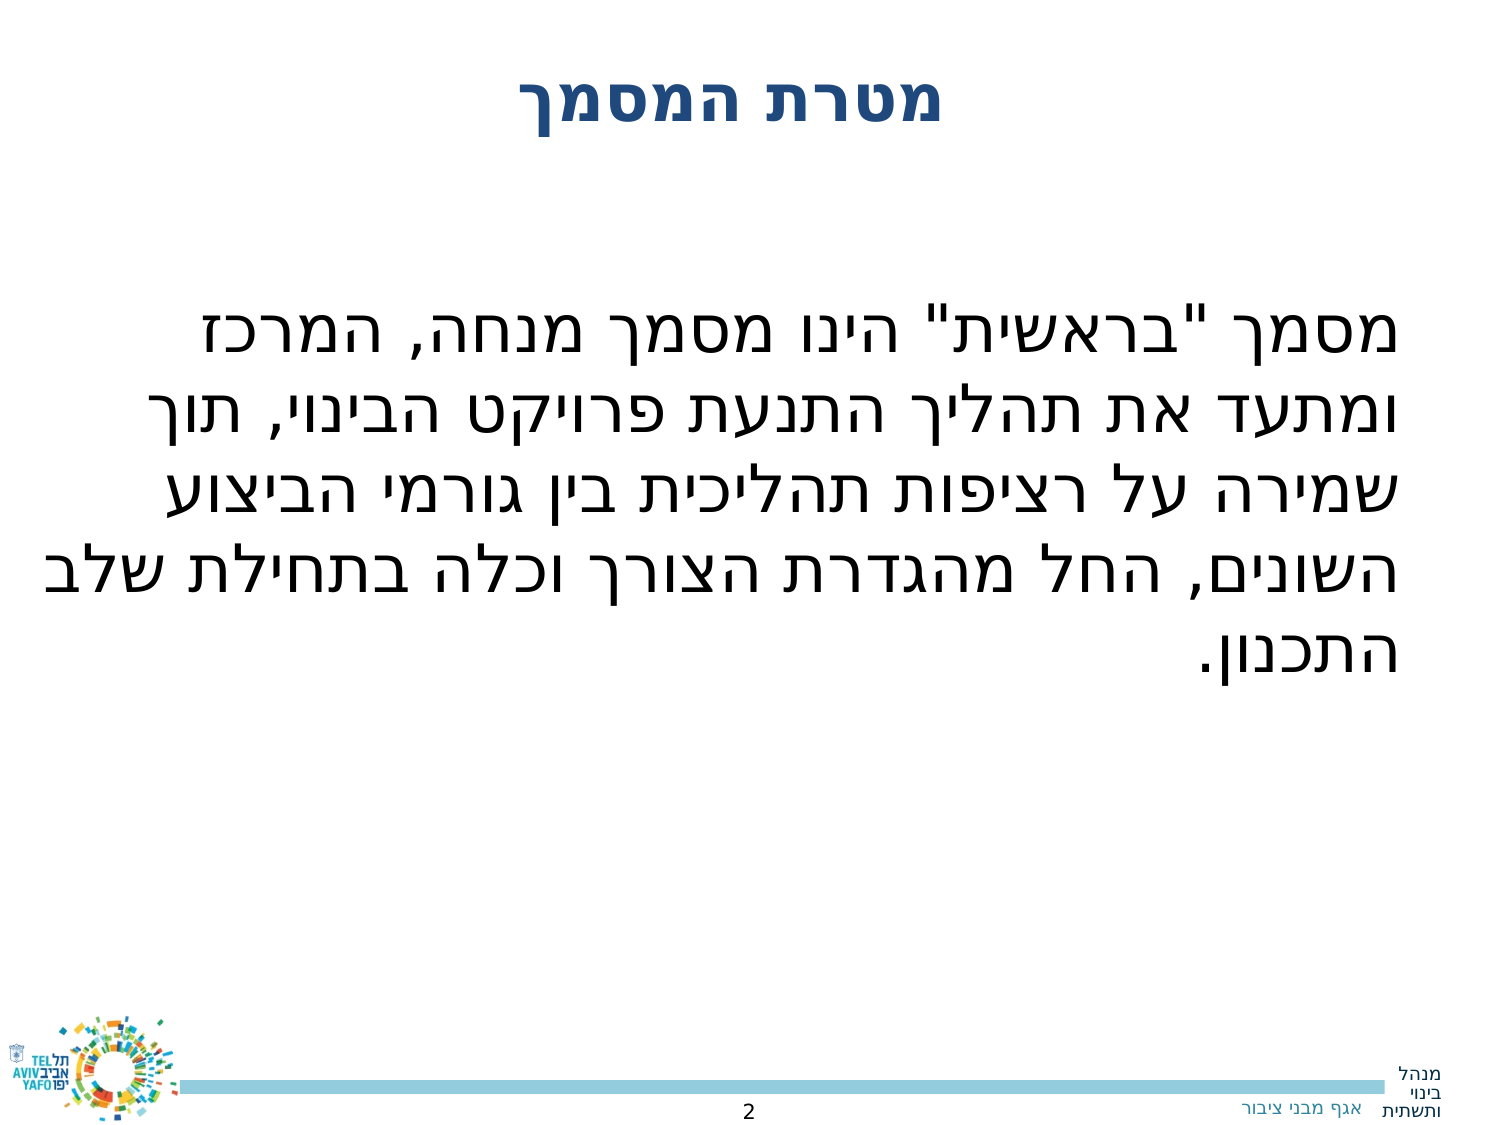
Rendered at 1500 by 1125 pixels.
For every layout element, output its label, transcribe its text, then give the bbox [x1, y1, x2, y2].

text_box מסמך "בראשית" הינו מסמך מנחה, המרכז ומתעד את תהליך התנעת פרויקט הבינוי, תוך שמירה על רציפות תהליכית בין גורמי הביצוע השונים, החל מהגדרת הצורך וכלה בתחילת שלב התכנון. [5, 278, 1418, 694]
picture [7, 1013, 180, 1123]
text_box מטרת המסמך [328, 42, 1136, 147]
